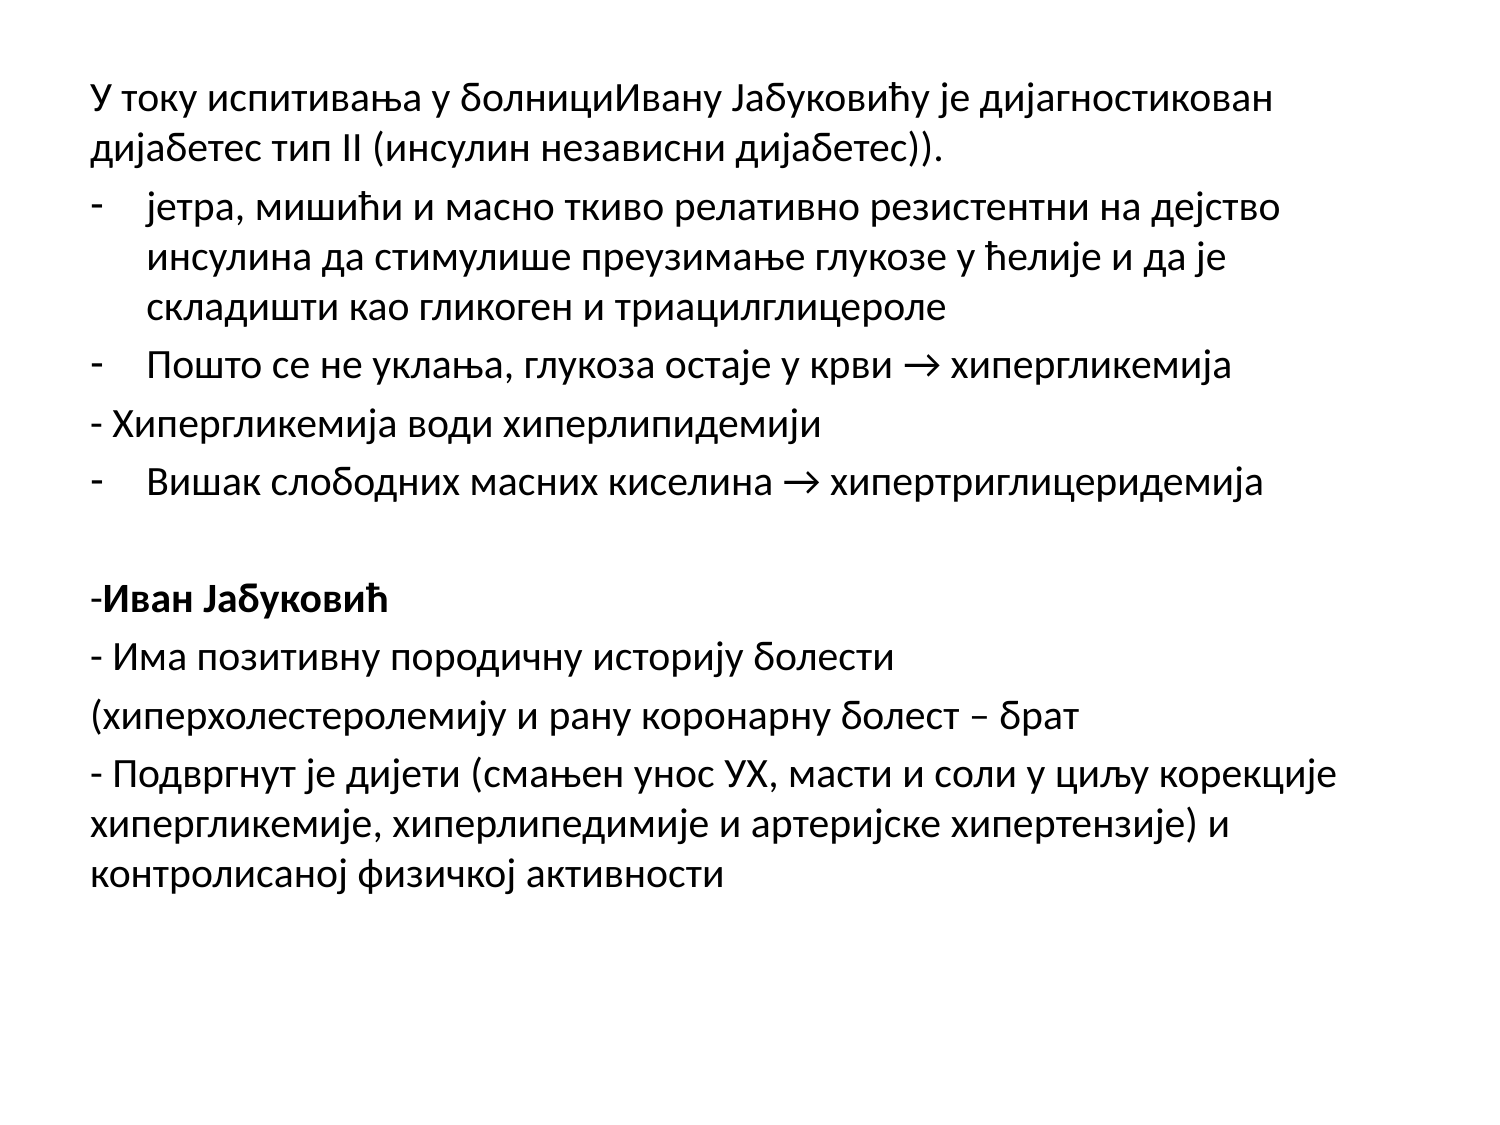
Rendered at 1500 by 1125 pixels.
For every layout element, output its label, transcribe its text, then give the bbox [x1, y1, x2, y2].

list У току испитивања у болнициИвану Јабуковићу је дијагностикован дијабетес тип II (инсулин независни дијабетес)). јетра, мишићи и масно ткиво релативно резистентни на дејство инсулина да стимулише преузимање глукозе у ћелије и да је складишти као гликоген и триацилглицероле Пошто се не уклања, глукоза остаје у крви → хипергликемија - Хипергликемија води хиперлипидемији Вишак слободних масних киселина → хипертриглицеридемија -Иван Јабуковић - Има позитивну породичну историју болести (хиперхолестеролемију и рану коронарну болест – брат - Подвргнут је дијети (смањен унос УХ, масти и соли у циљу корекције хипергликемије, хиперлипедимије и артеријске хипертензије) и контролисаној физичкој активности [75, 62, 1425, 1005]
